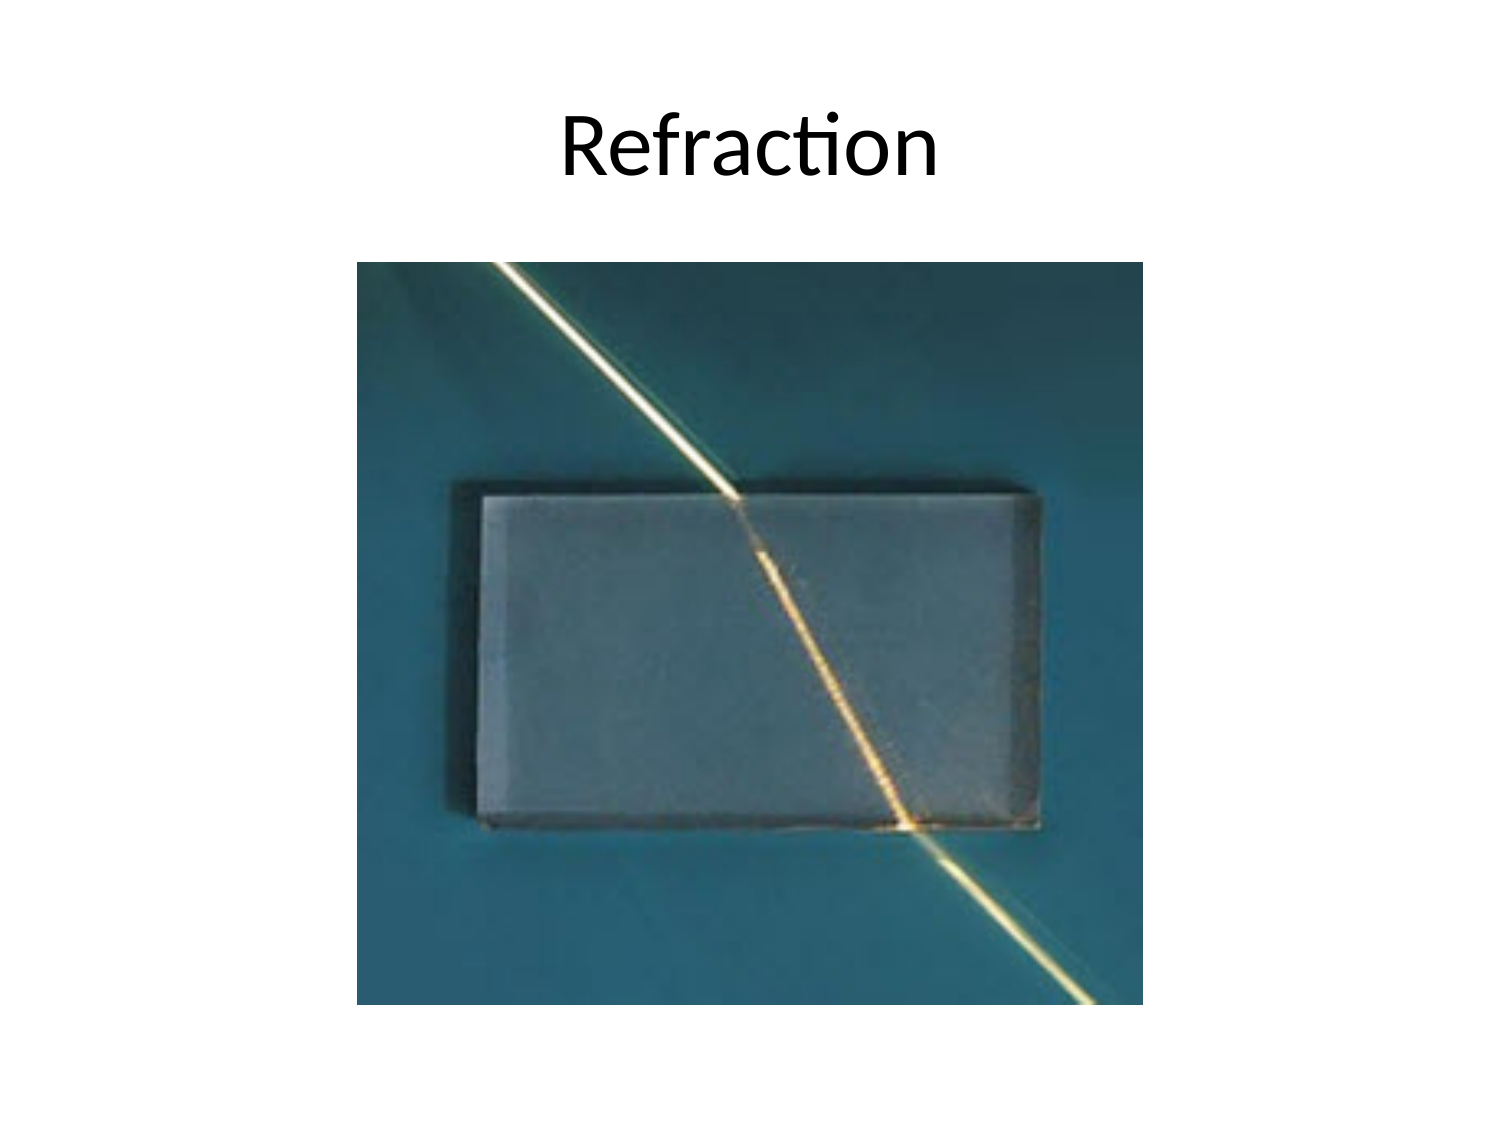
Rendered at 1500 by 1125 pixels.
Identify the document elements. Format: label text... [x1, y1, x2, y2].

title Refraction [75, 45, 1425, 233]
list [74, 262, 1426, 1006]
